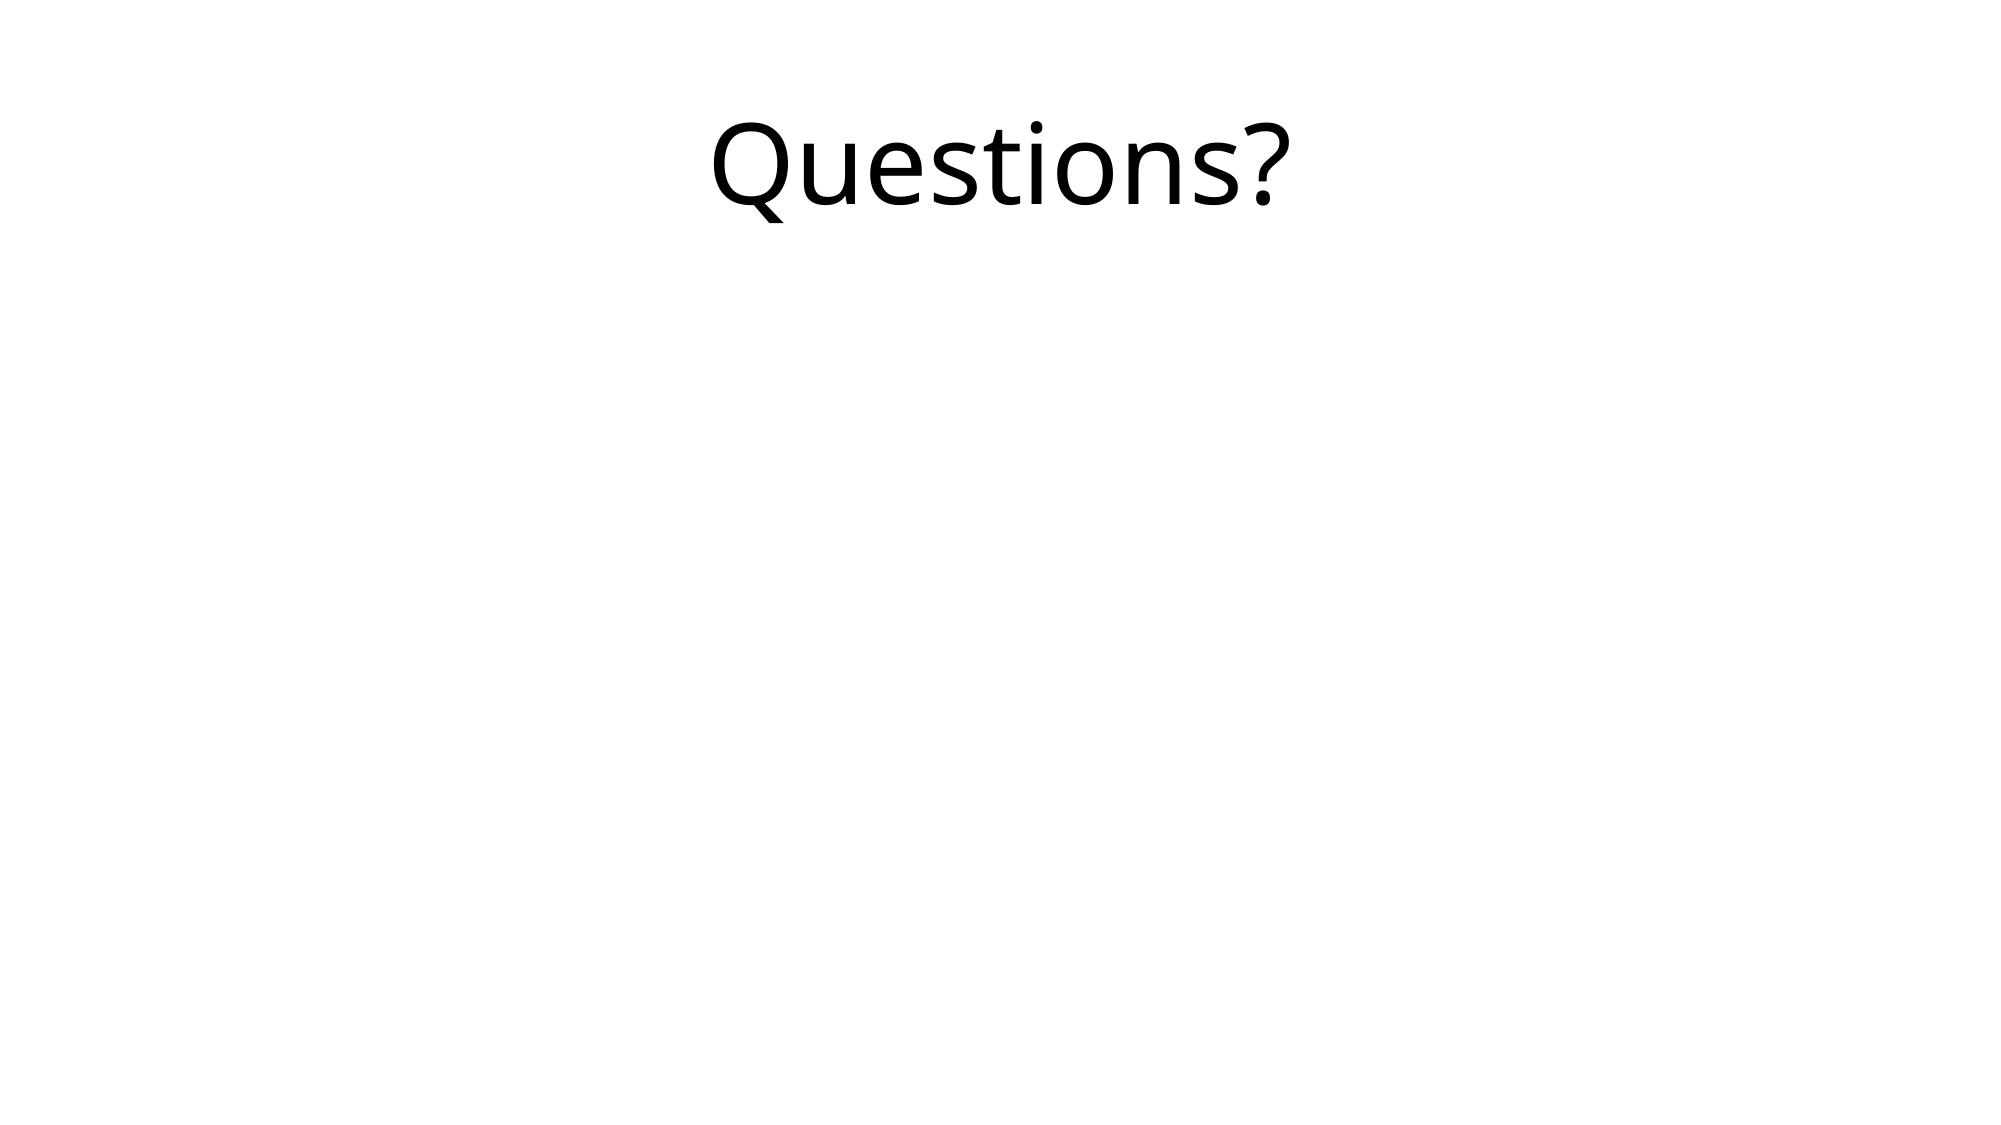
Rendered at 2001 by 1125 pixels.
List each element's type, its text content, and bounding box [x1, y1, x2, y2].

title Questions? [137, 59, 1863, 278]
